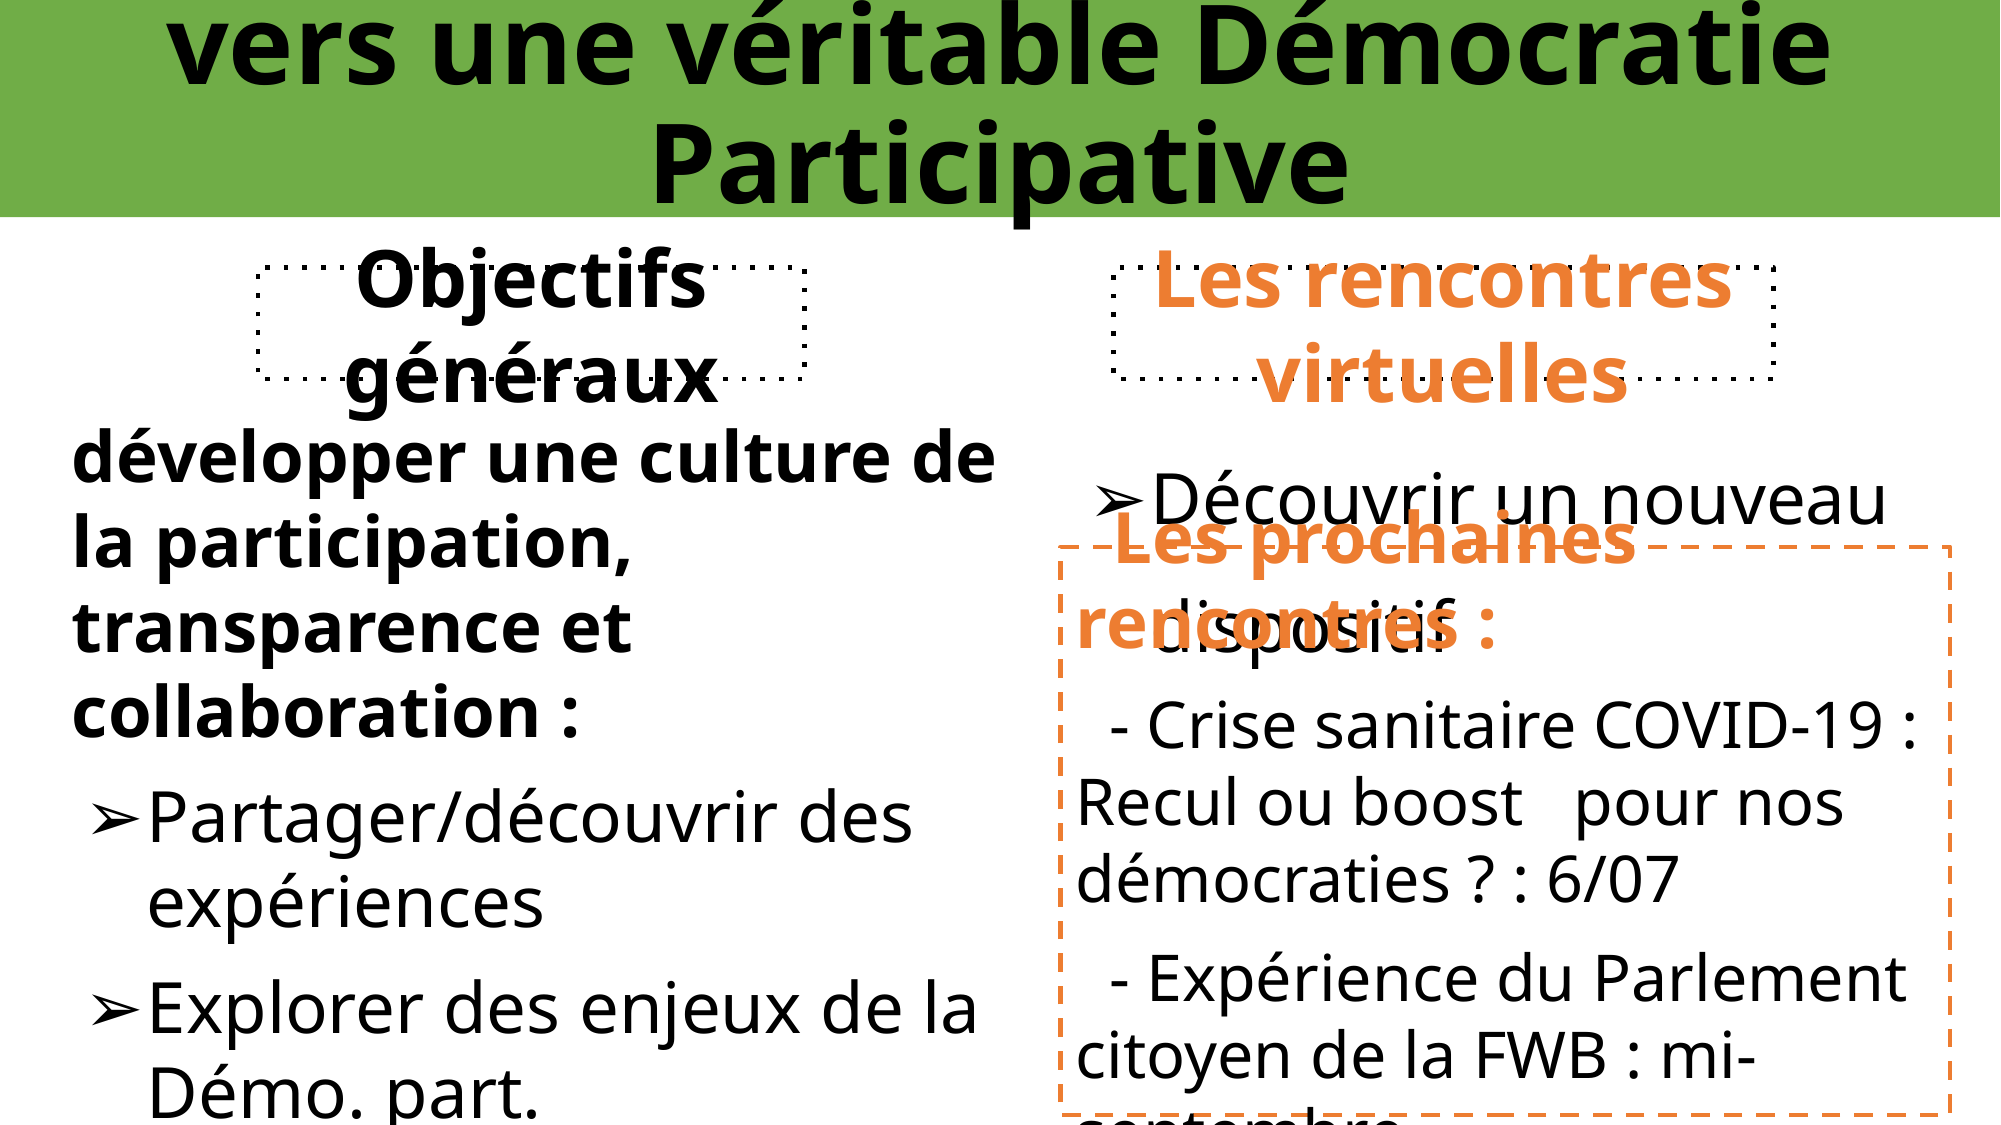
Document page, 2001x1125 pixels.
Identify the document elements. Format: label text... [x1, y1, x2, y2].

list développer une culture de la participation, transparence et collaboration : Partager/découvrir des expériences Explorer des enjeux de la Démo. part. Expérimenter des outils et méthodes produire un guide avec des fiches synthèse de nos explorations [56, 403, 1034, 1125]
list Découvrir un nouveau dispositif [1060, 403, 2000, 547]
title vers une véritable Démocratie Participative [0, 0, 2000, 218]
text_box Les rencontres virtuelles [1113, 267, 1774, 379]
list Les prochaines rencontres : - Crise sanitaire COVID-19 : Recul ou boost pour nos démocraties ? : 6/07 - Expérience du Parlement citoyen de la FWB : mi-septembre [1060, 546, 1950, 1116]
text_box Objectifs généraux [257, 267, 805, 379]
